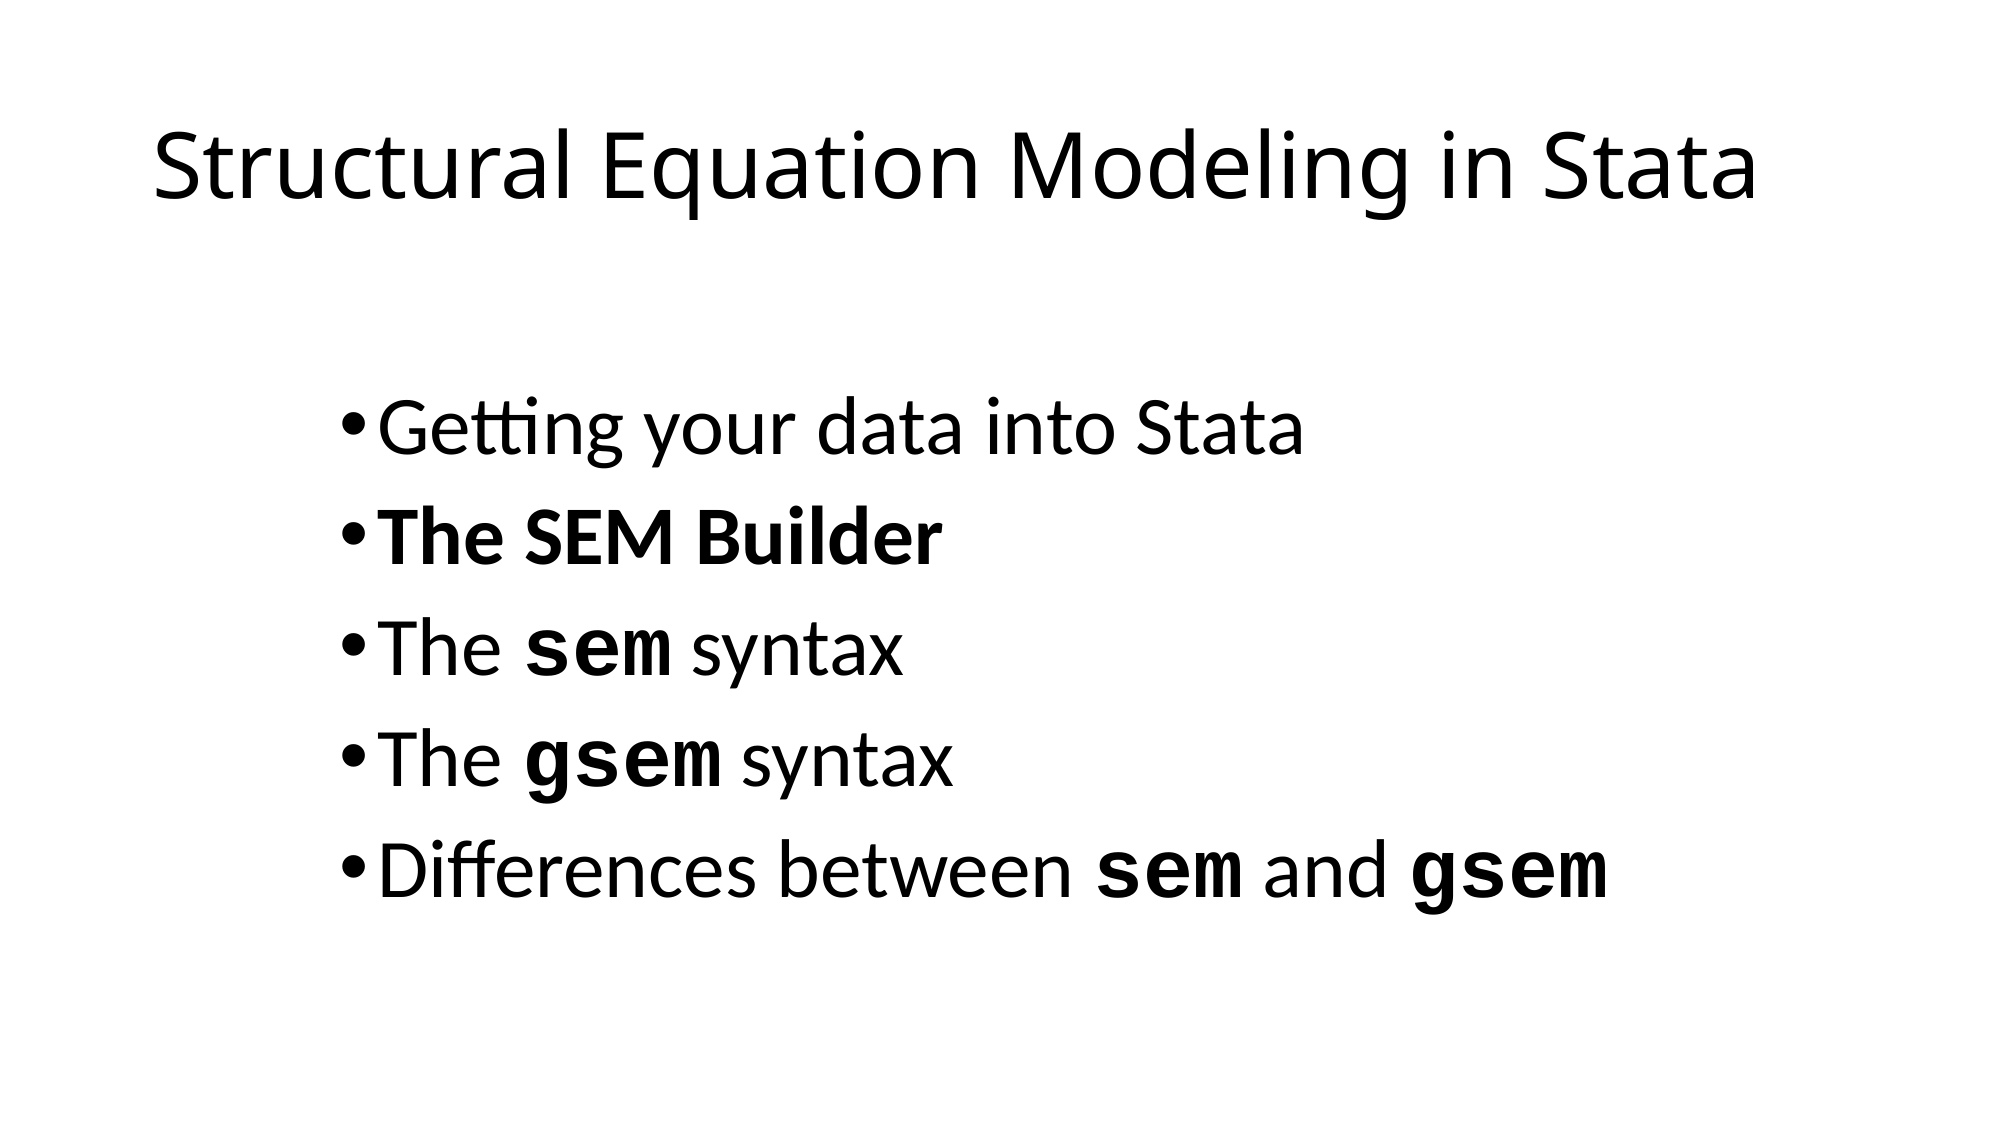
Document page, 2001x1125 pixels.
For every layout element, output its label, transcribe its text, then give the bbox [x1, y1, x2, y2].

title Structural Equation Modeling in Stata [137, 59, 1863, 278]
list Getting your data into Stata The SEM Builder The sem syntax The gsem syntax Differences between sem and gsem [324, 375, 1675, 1038]
